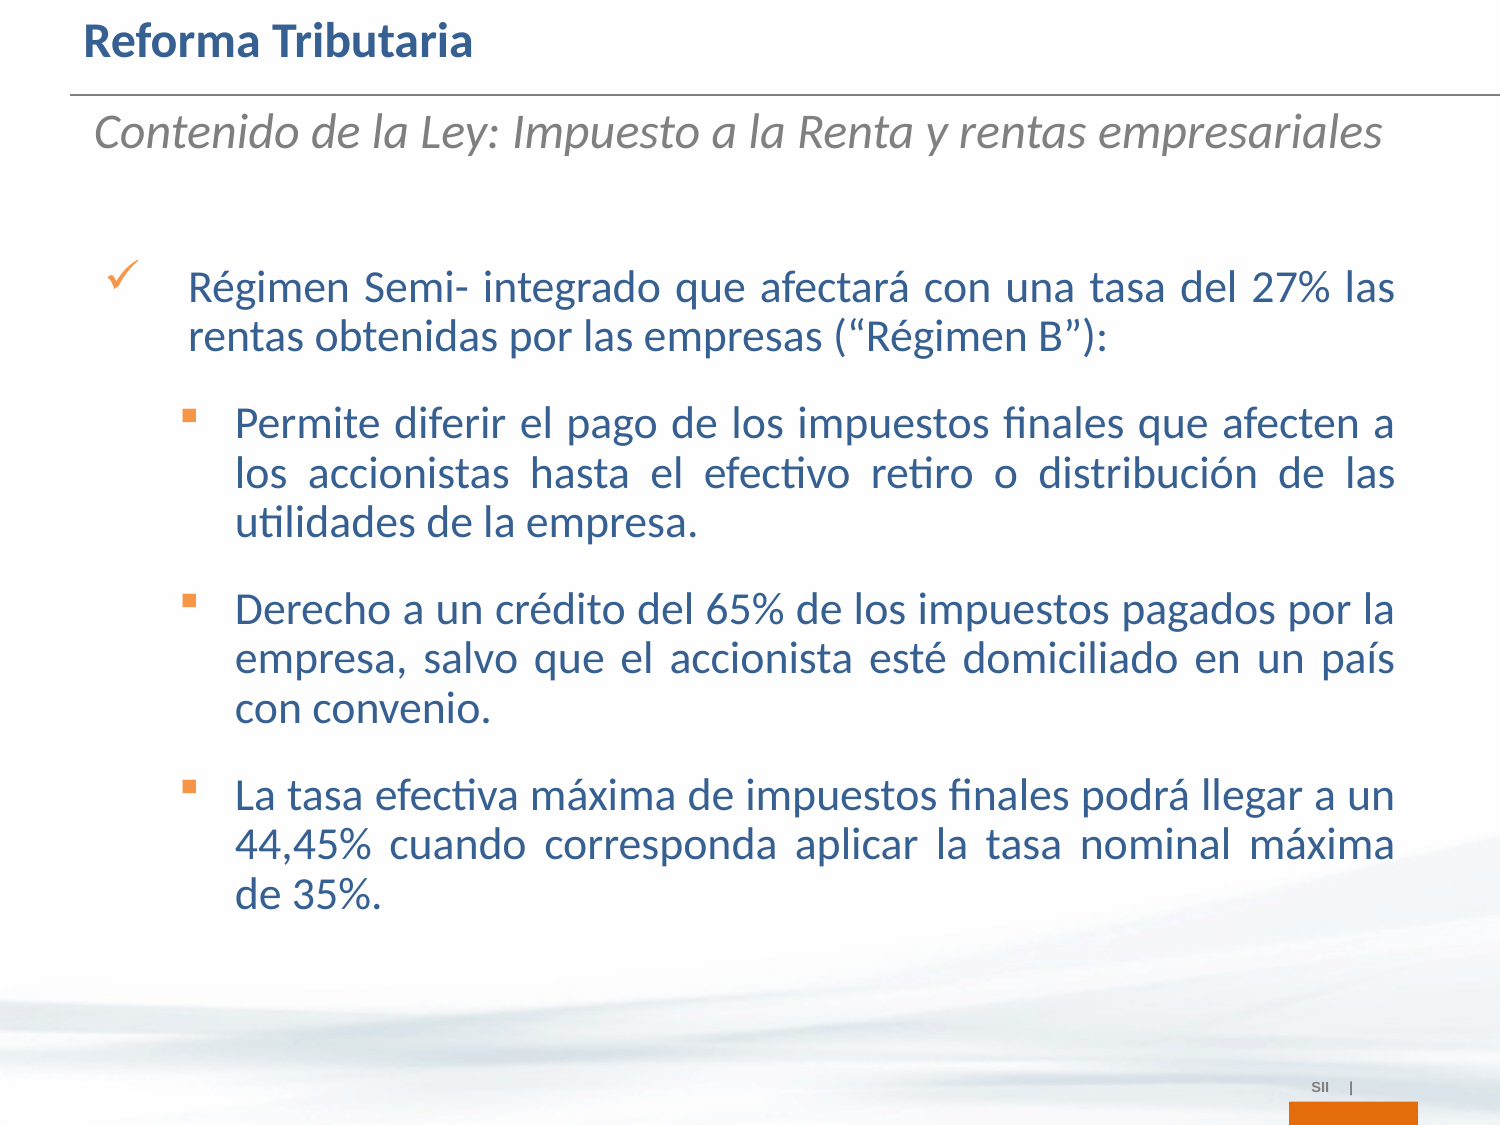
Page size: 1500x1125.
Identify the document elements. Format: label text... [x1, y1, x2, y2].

picture [0, 0, 1500, 1125]
text_box [1287, 1099, 1420, 1125]
text_box Reforma Tributaria [68, 0, 489, 76]
text_box Régimen Semi- integrado que afectará con una tasa del 27% las rentas obtenidas por las empresas (“Régimen B”): Permite diferir el pago de los impuestos finales que afecten a los accionistas hasta el efectivo retiro o distribución de las utilidades de la empresa. Derecho a un crédito del 65% de los impuestos pagados por la empresa, salvo que el accionista esté domiciliado en un país con convenio. La tasa efectiva máxima de impuestos finales podrá llegar a un 44,45% cuando corresponda aplicar la tasa nominal máxima de 35%. [88, 255, 1412, 968]
text_box Contenido de la Ley: Impuesto a la Renta y rentas empresariales [79, 102, 1399, 282]
text_box SII | [1257, 1070, 1376, 1103]
